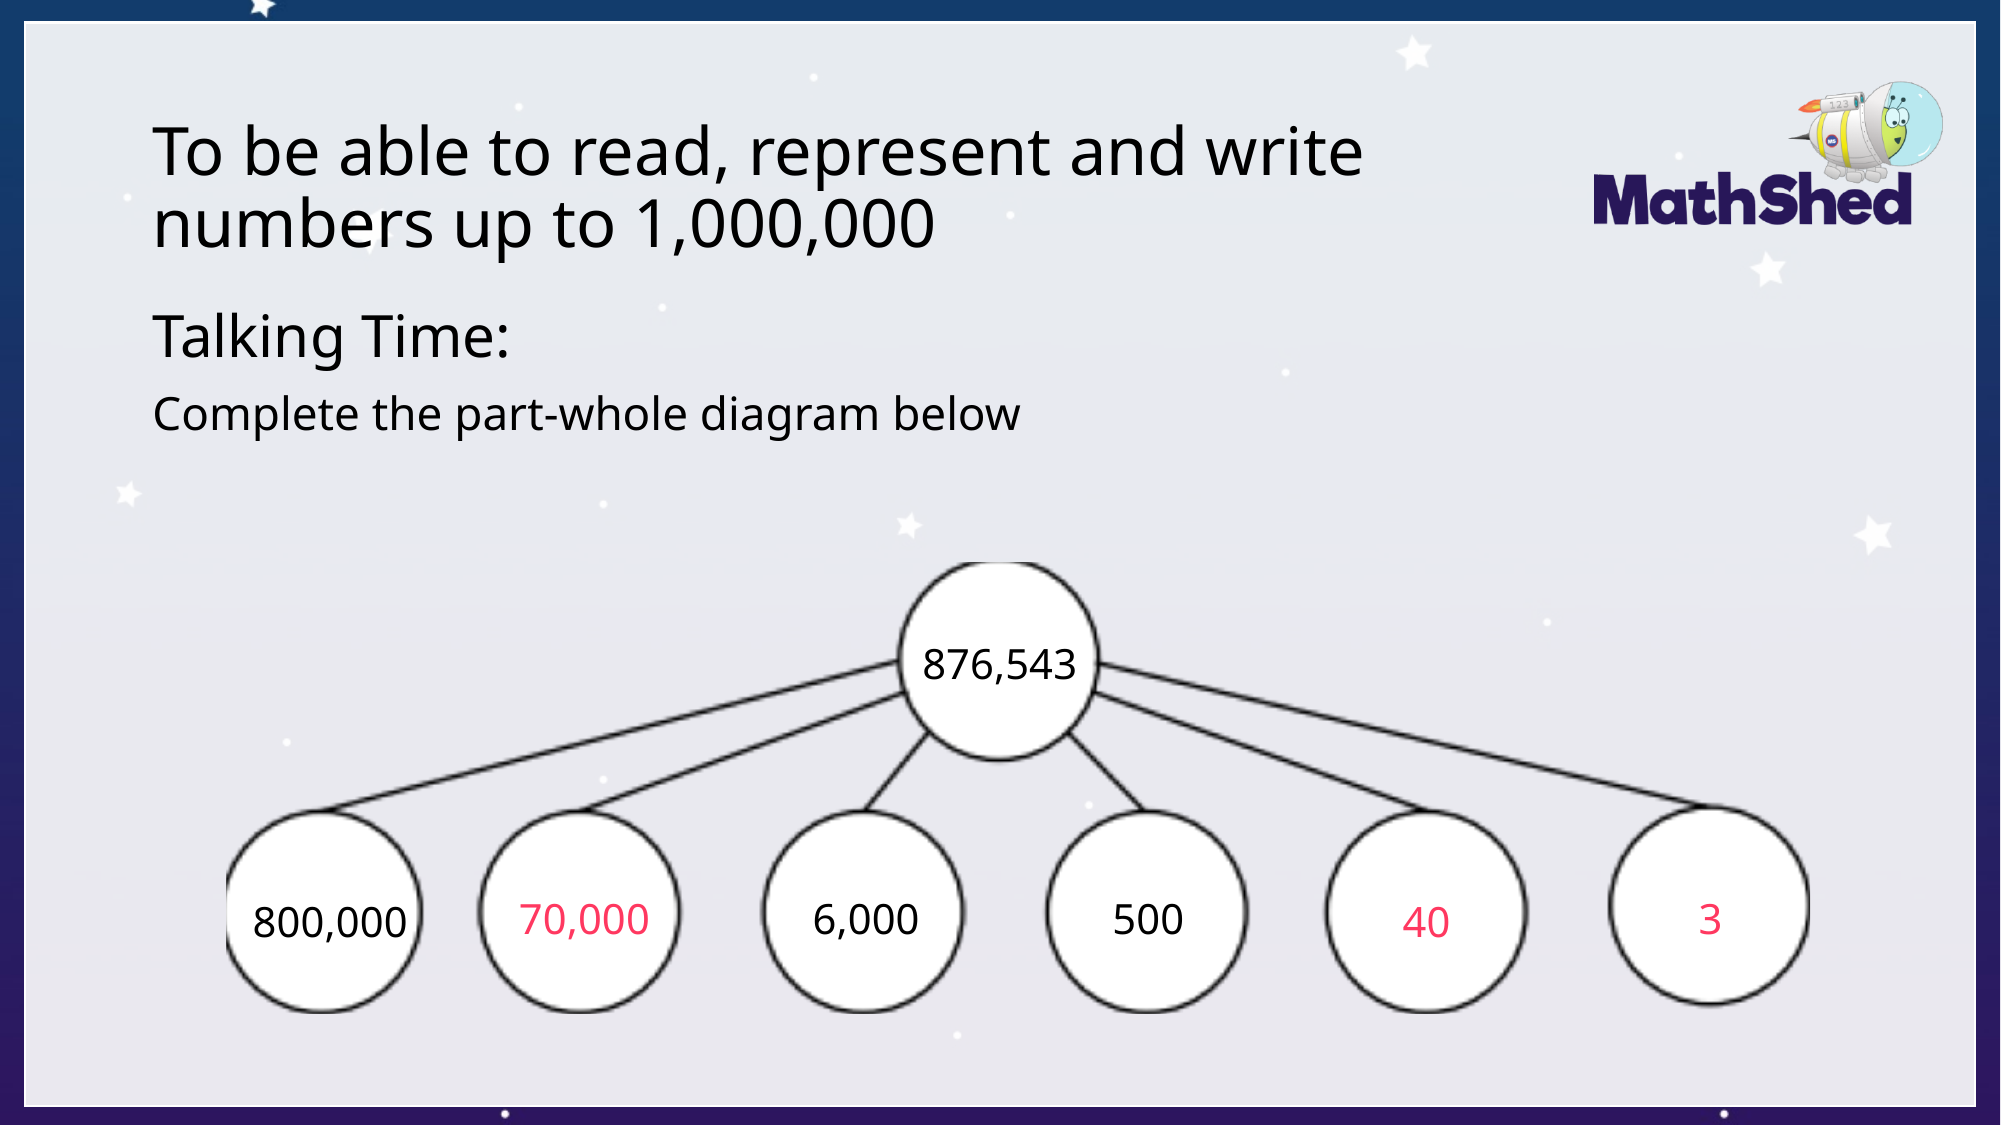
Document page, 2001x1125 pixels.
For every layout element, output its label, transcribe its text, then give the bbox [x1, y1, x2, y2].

title To be able to read, represent and write numbers up to 1,000,000 [137, 81, 1578, 299]
picture [0, 0, 2001, 1125]
list Talking Time: Complete the part-whole diagram below [137, 299, 1863, 1014]
